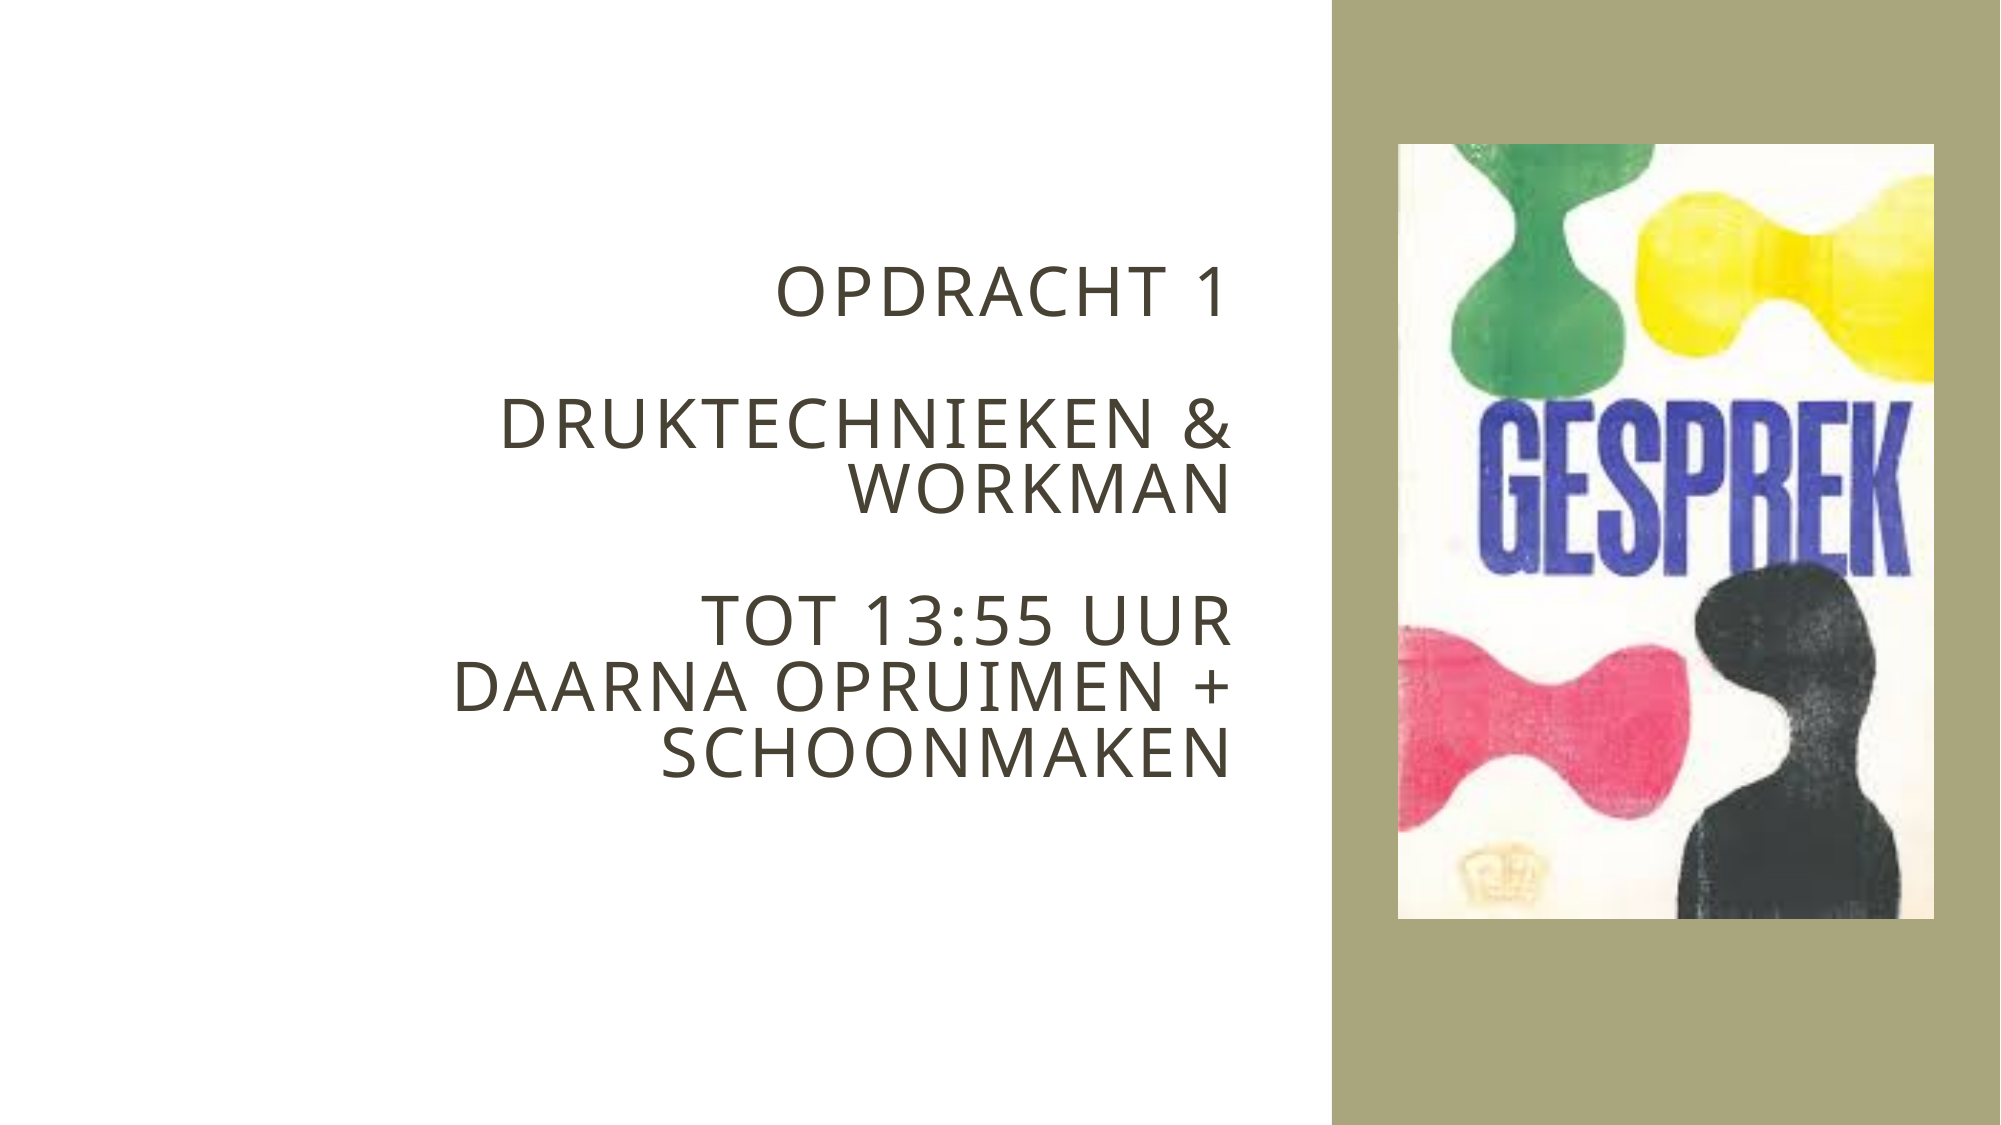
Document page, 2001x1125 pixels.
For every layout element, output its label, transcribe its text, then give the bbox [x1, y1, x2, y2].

text_box [0, 0, 1331, 1125]
text_box [1331, 0, 2000, 1125]
picture [1397, 144, 1935, 919]
title Opdracht 1 Druktechnieken & workman tot 13:55 uur daarna opruimen + schoonmaken [105, 251, 1253, 886]
